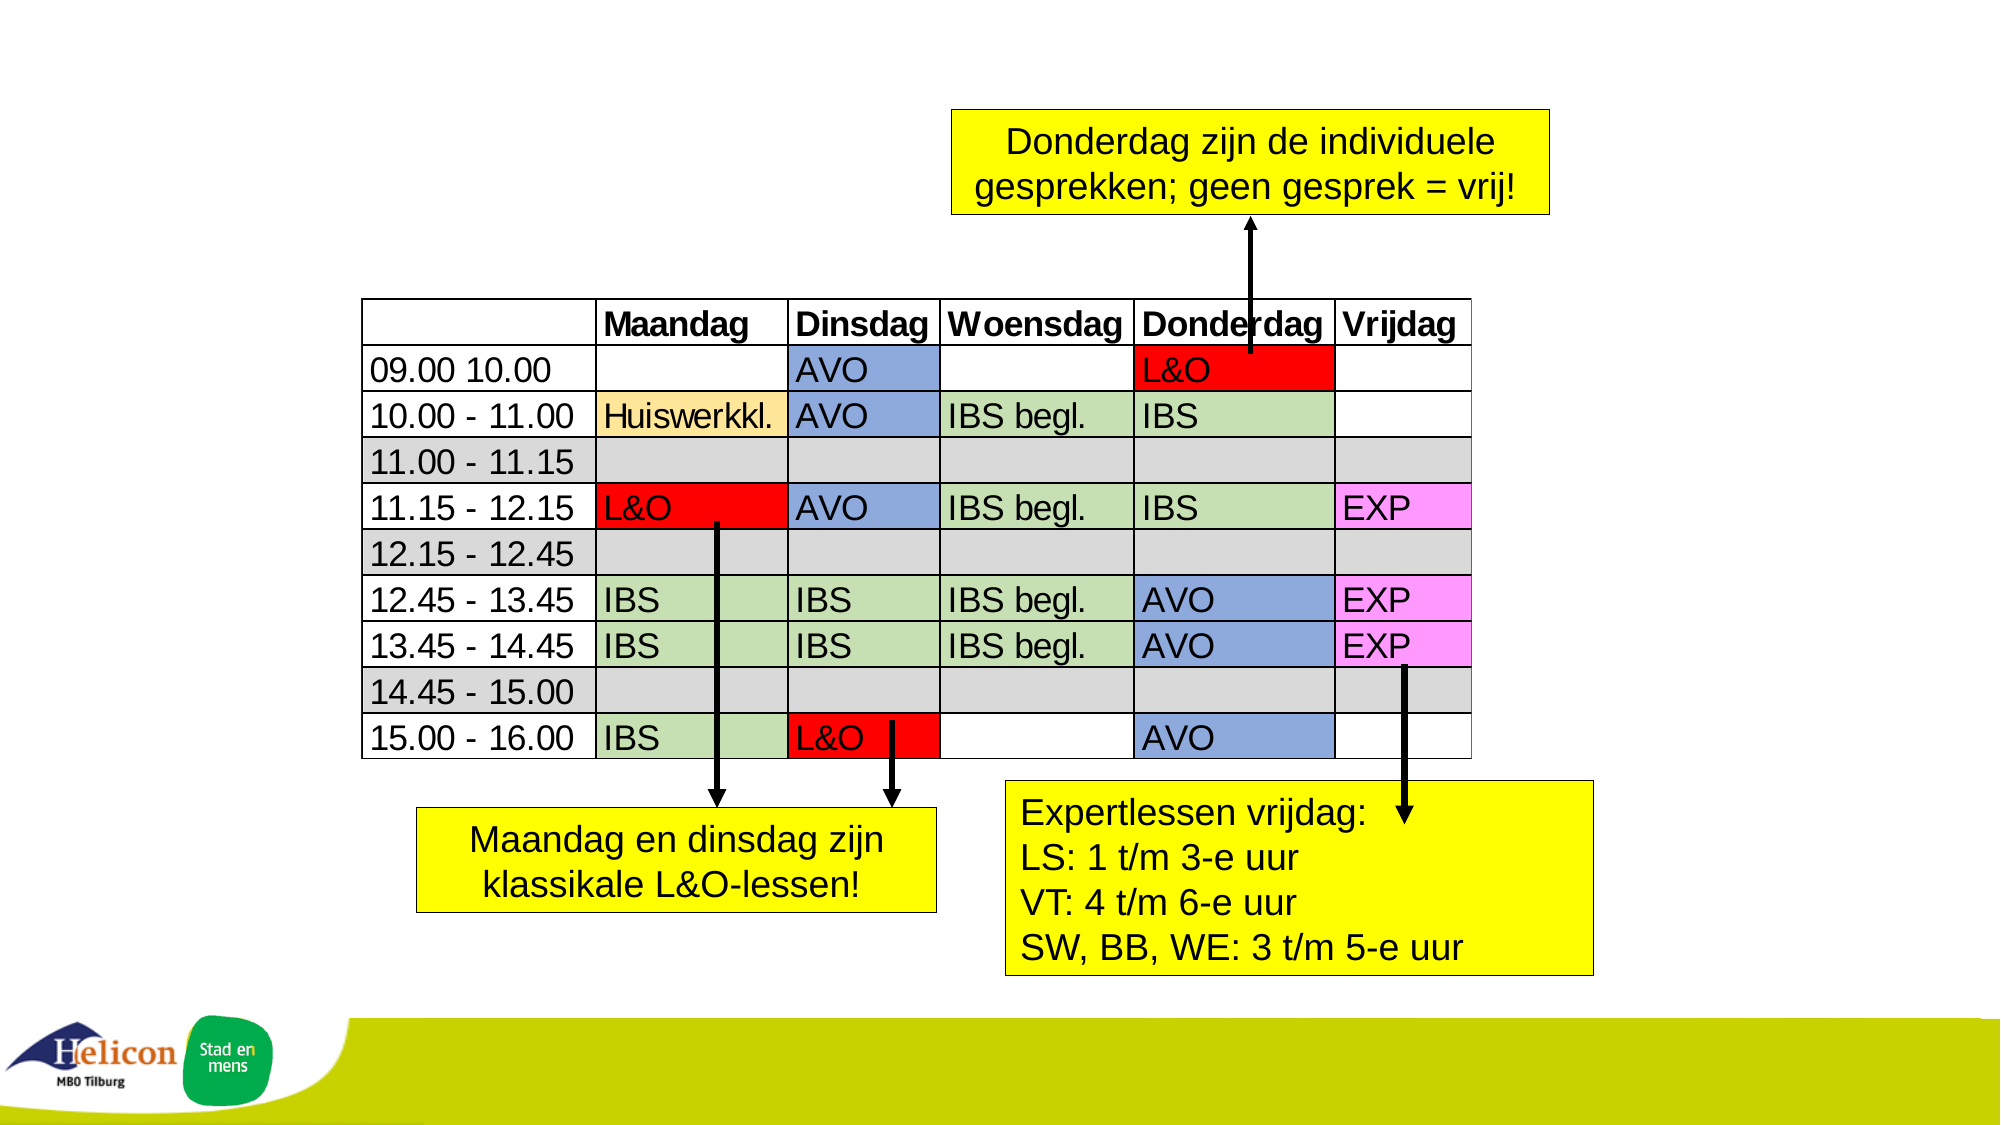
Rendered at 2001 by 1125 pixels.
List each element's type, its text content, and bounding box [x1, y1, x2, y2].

text_box Expertlessen vrijdag: LS: 1 t/m 3-e uur VT: 4 t/m 6-e uur SW, BB, WE: 3 t/m 5-e uur [1005, 780, 1594, 976]
text_box Maandag en dinsdag zijn klassikale L&O-lessen! [416, 807, 937, 913]
picture [361, 297, 1474, 761]
picture [0, 1013, 424, 1125]
text_box Donderdag zijn de individuele gesprekken; geen gesprek = vrij! [951, 109, 1550, 215]
